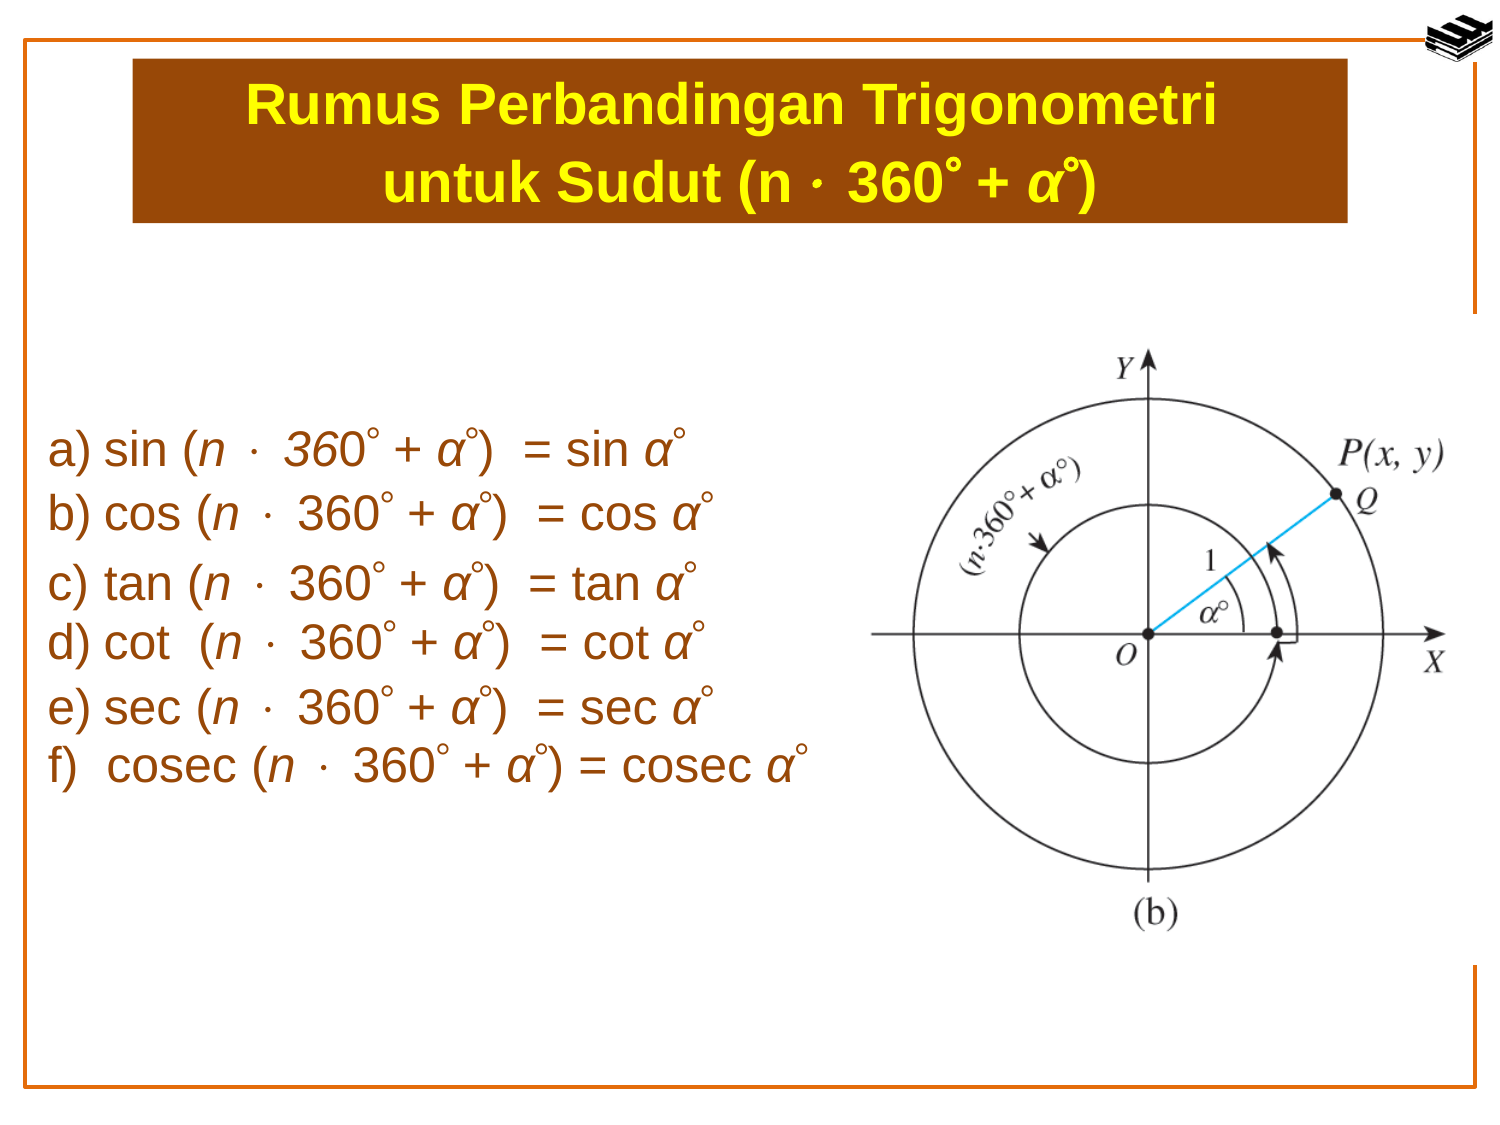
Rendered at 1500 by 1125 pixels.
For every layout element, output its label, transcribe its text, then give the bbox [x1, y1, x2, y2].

picture [726, 314, 1478, 965]
text_box Rumus Perbandingan Trigonometri untuk Sudut (n 360 + α) [132, 58, 1348, 224]
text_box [76, 408, 892, 802]
picture [1425, 11, 1493, 62]
